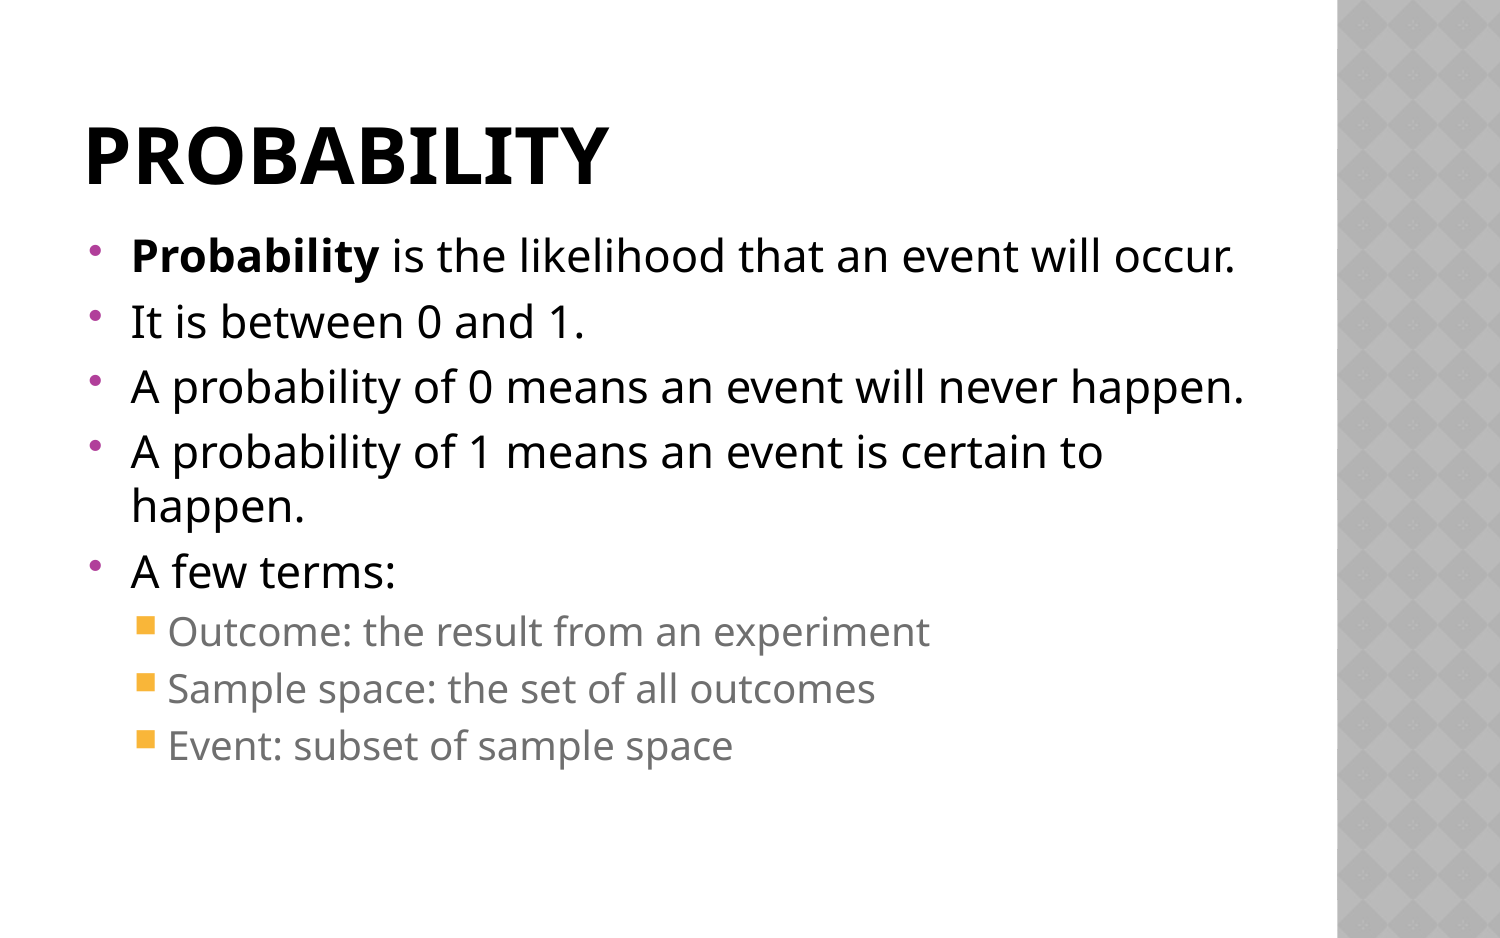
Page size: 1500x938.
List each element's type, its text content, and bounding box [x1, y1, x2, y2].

list Probability is the likelihood that an event will occur. It is between 0 and 1. A probability of 0 means an event will never happen. A probability of 1 means an event is certain to happen. A few terms: Outcome: the result from an experiment Sample space: the set of all outcomes Event: subset of sample space [75, 220, 1263, 883]
title Probability [75, 43, 1263, 200]
